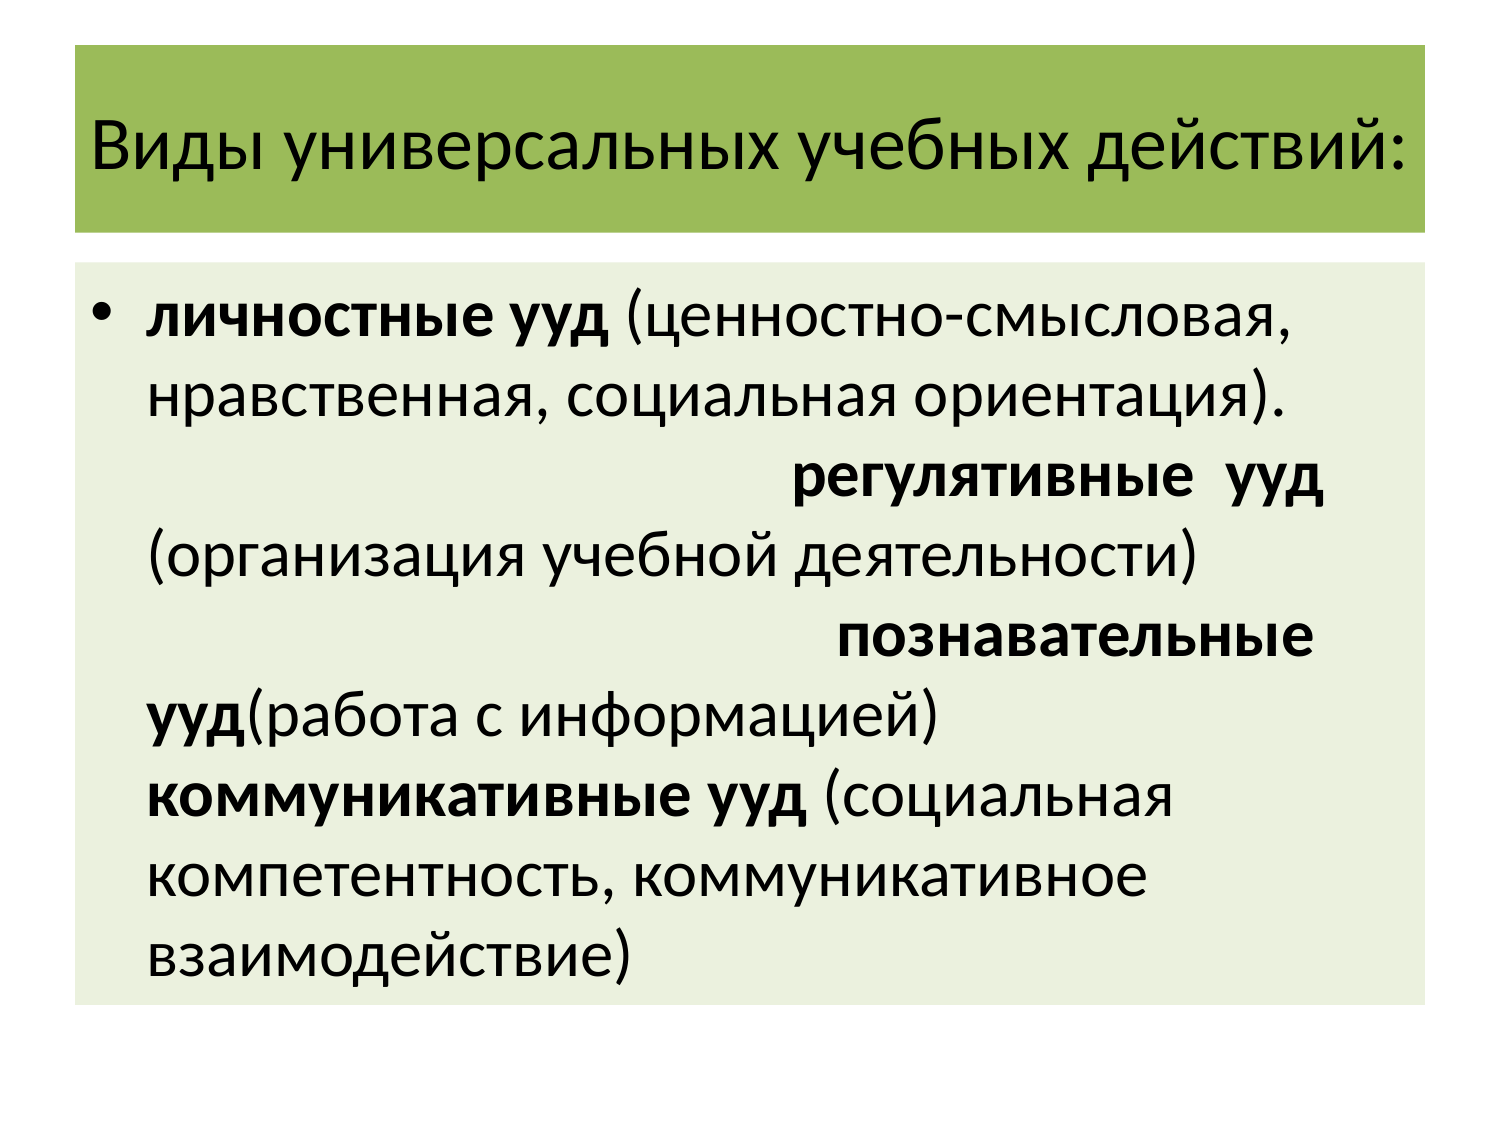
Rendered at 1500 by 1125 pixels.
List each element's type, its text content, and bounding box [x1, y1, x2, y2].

list личностные ууд (ценностно-смысловая, нравственная, социальная ориентация). регулятивные ууд (организация учебной деятельности) познавательные ууд(работа с информацией) коммуникативные ууд (социальная компетентность, коммуникативное взаимодействие) [75, 262, 1425, 1005]
title Виды универсальных учебных действий: [75, 45, 1425, 233]
